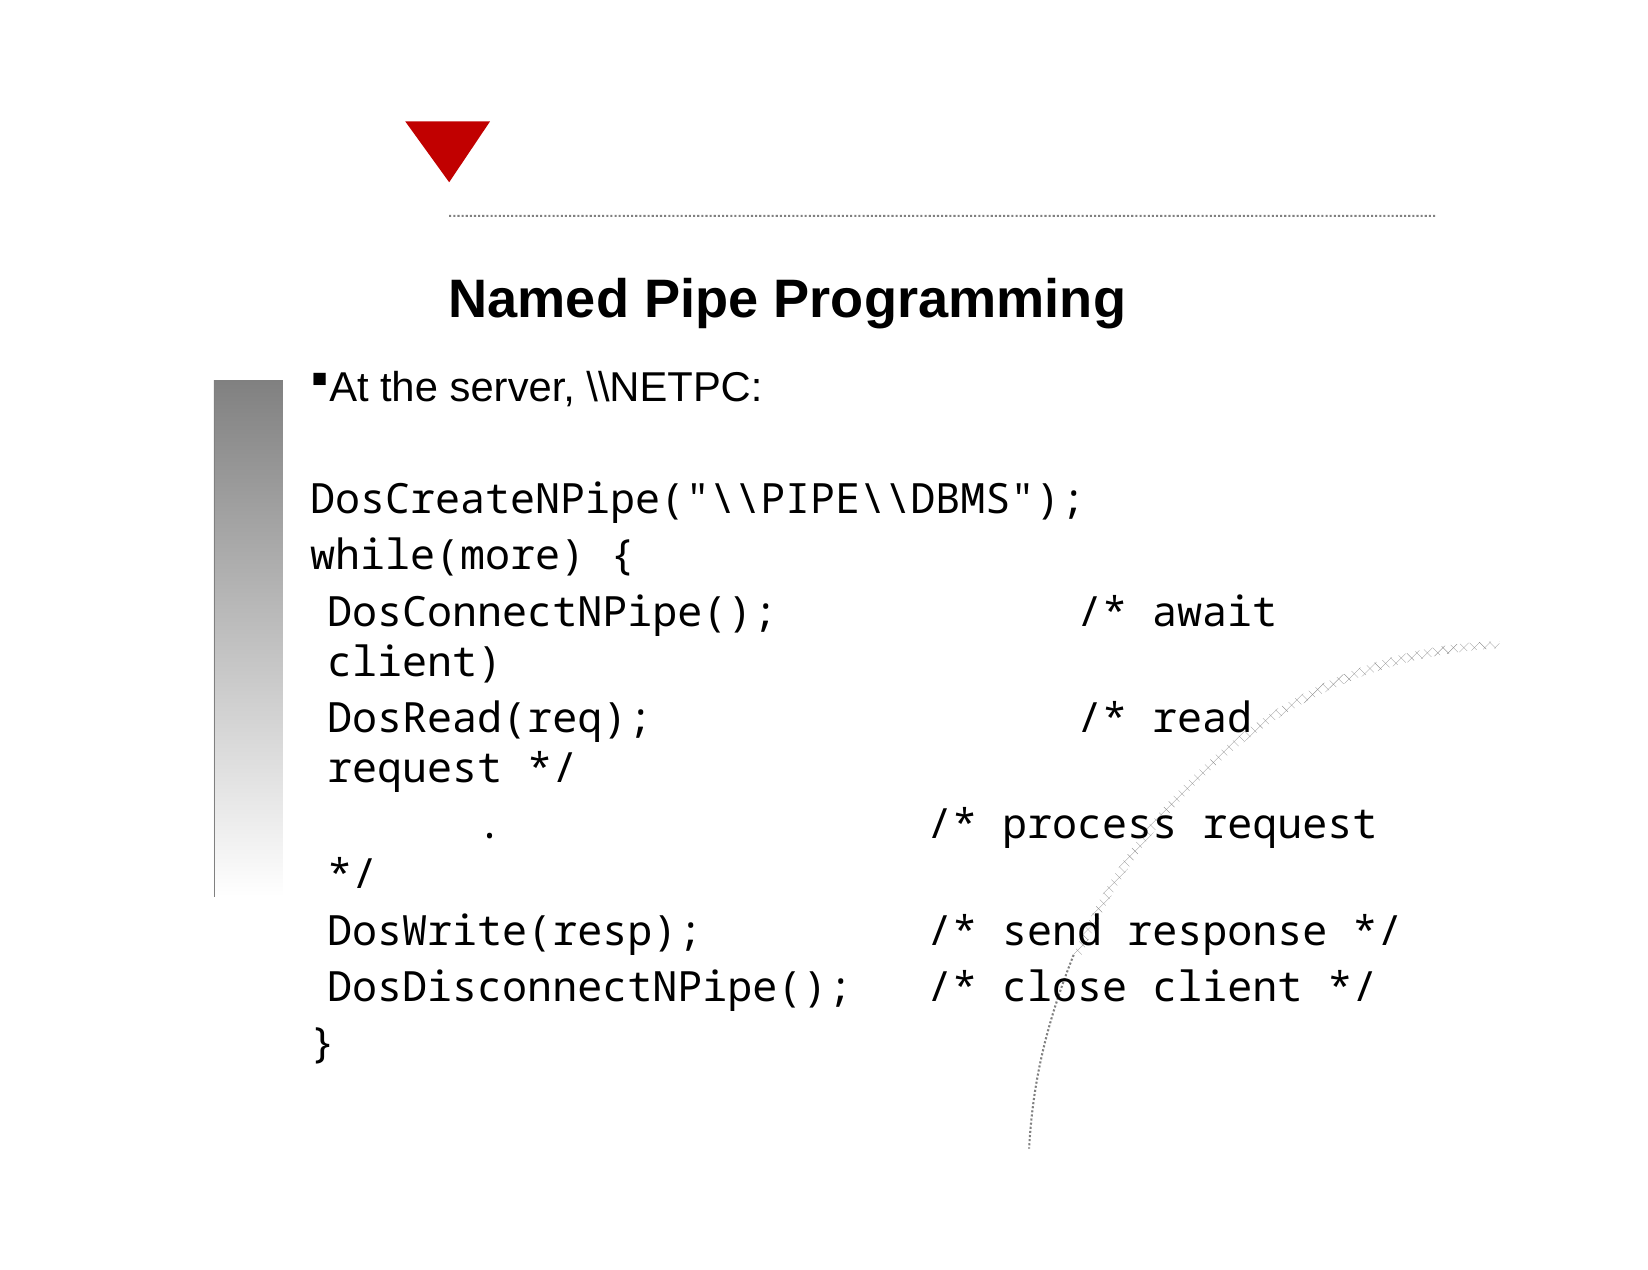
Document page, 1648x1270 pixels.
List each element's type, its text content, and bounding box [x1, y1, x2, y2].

text_box At the server, \\NETPC: DosCreateNPipe("\\PIPE\\DBMS"); while(more) { DosConnectNPipe(); /* await client) DosRead(req); /* read request */ . /* process request */ DosWrite(resp); /* send response */ DosDisconnectNPipe(); /* close client */ } [310, 359, 1434, 1123]
text_box Named Pipe Programming [448, 263, 1439, 329]
